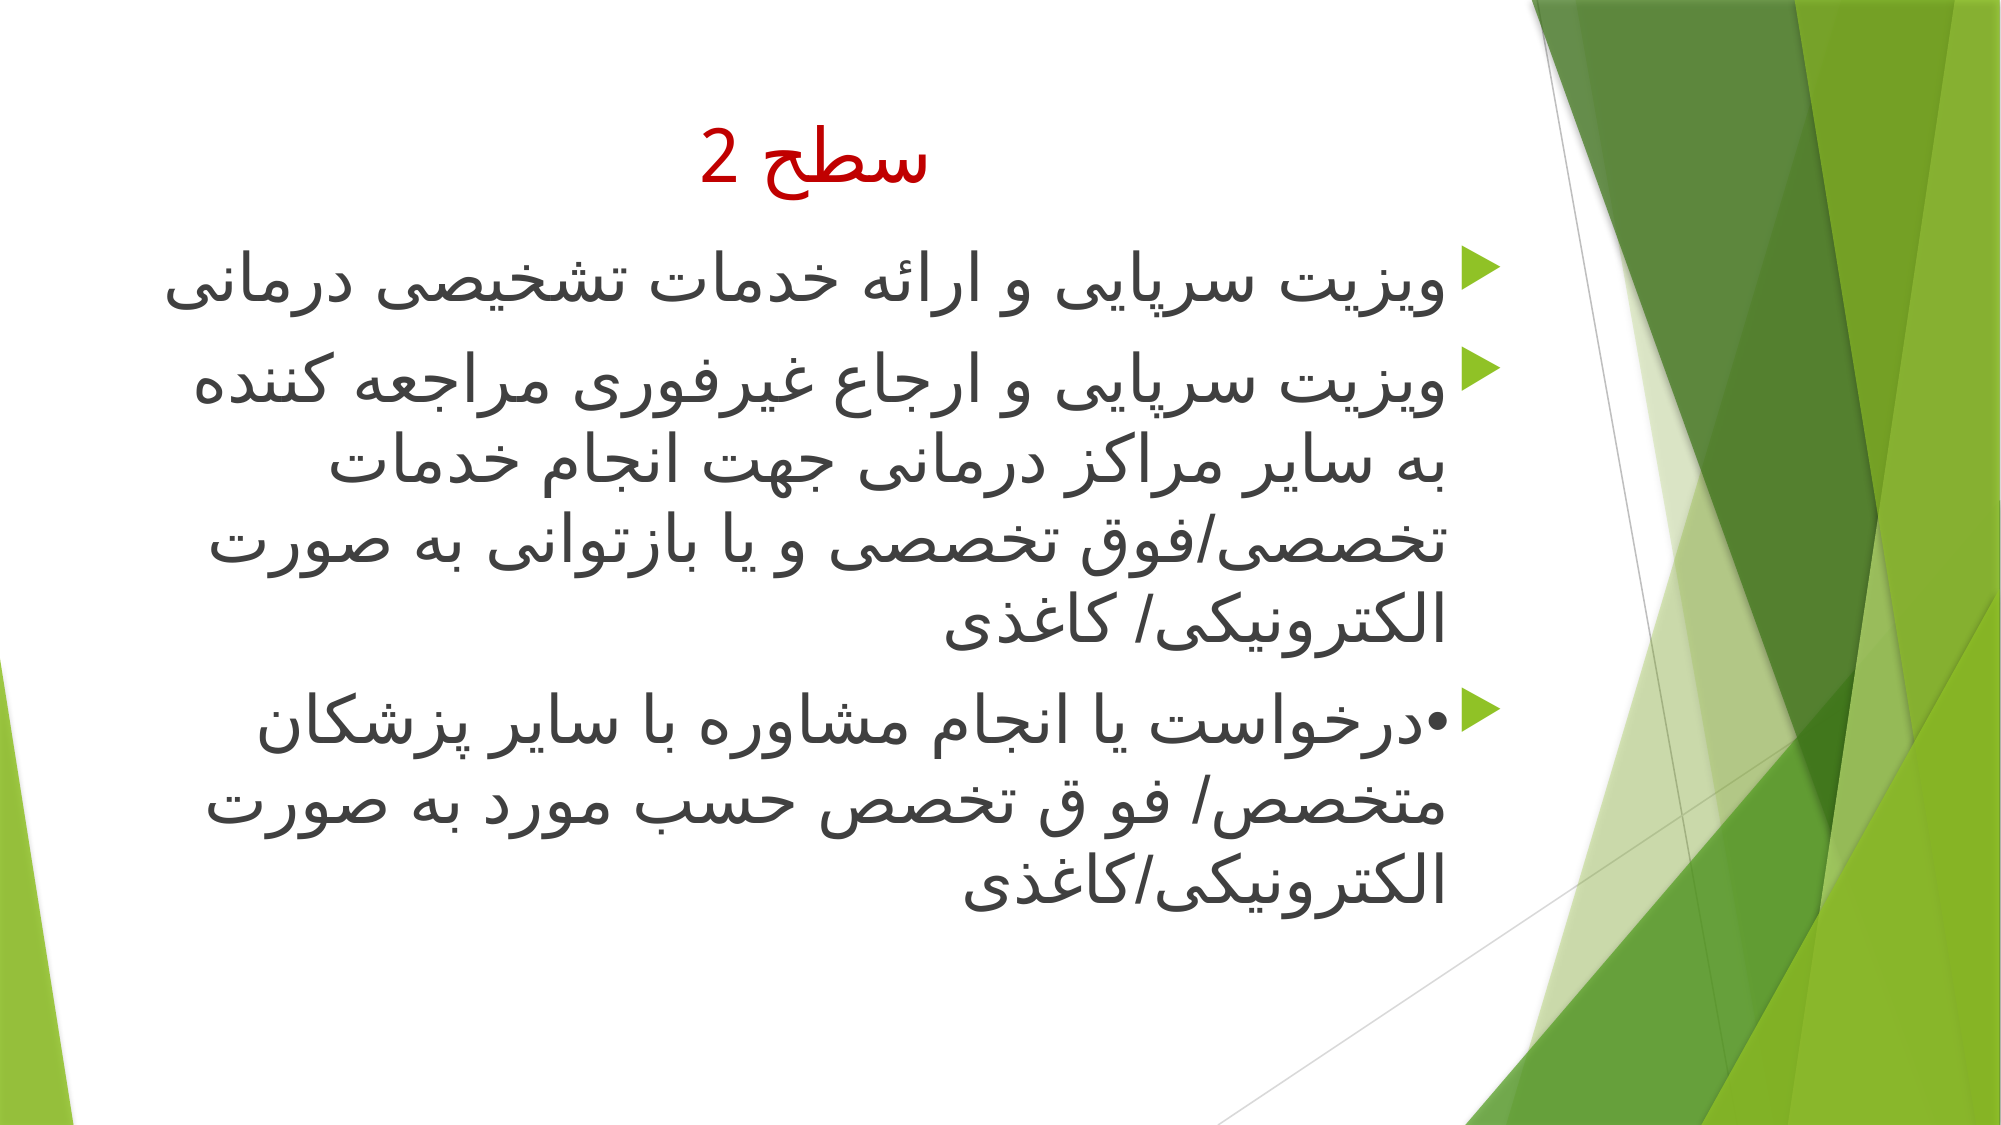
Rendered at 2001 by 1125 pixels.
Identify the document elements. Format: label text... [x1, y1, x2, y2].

title سطح 2 [111, 99, 1522, 227]
list ویزیت سرپایی و ارائه خدمات تشخیصی درمانی ویزیت سرپایی و ارجاع غیرفوری مراجعه کننده به سایر مراکز درمانی جهت انجام خدمات تخصصی/فوق تخصصی و یا بازتوانی به صورت الکترونیکی/ کاغذی •درخواست یا انجام مشاوره با سایر پزشکان متخصص/ فو ق تخصص حسب مورد به صورت الکترونیکی/کاغذی [111, 227, 1522, 992]
